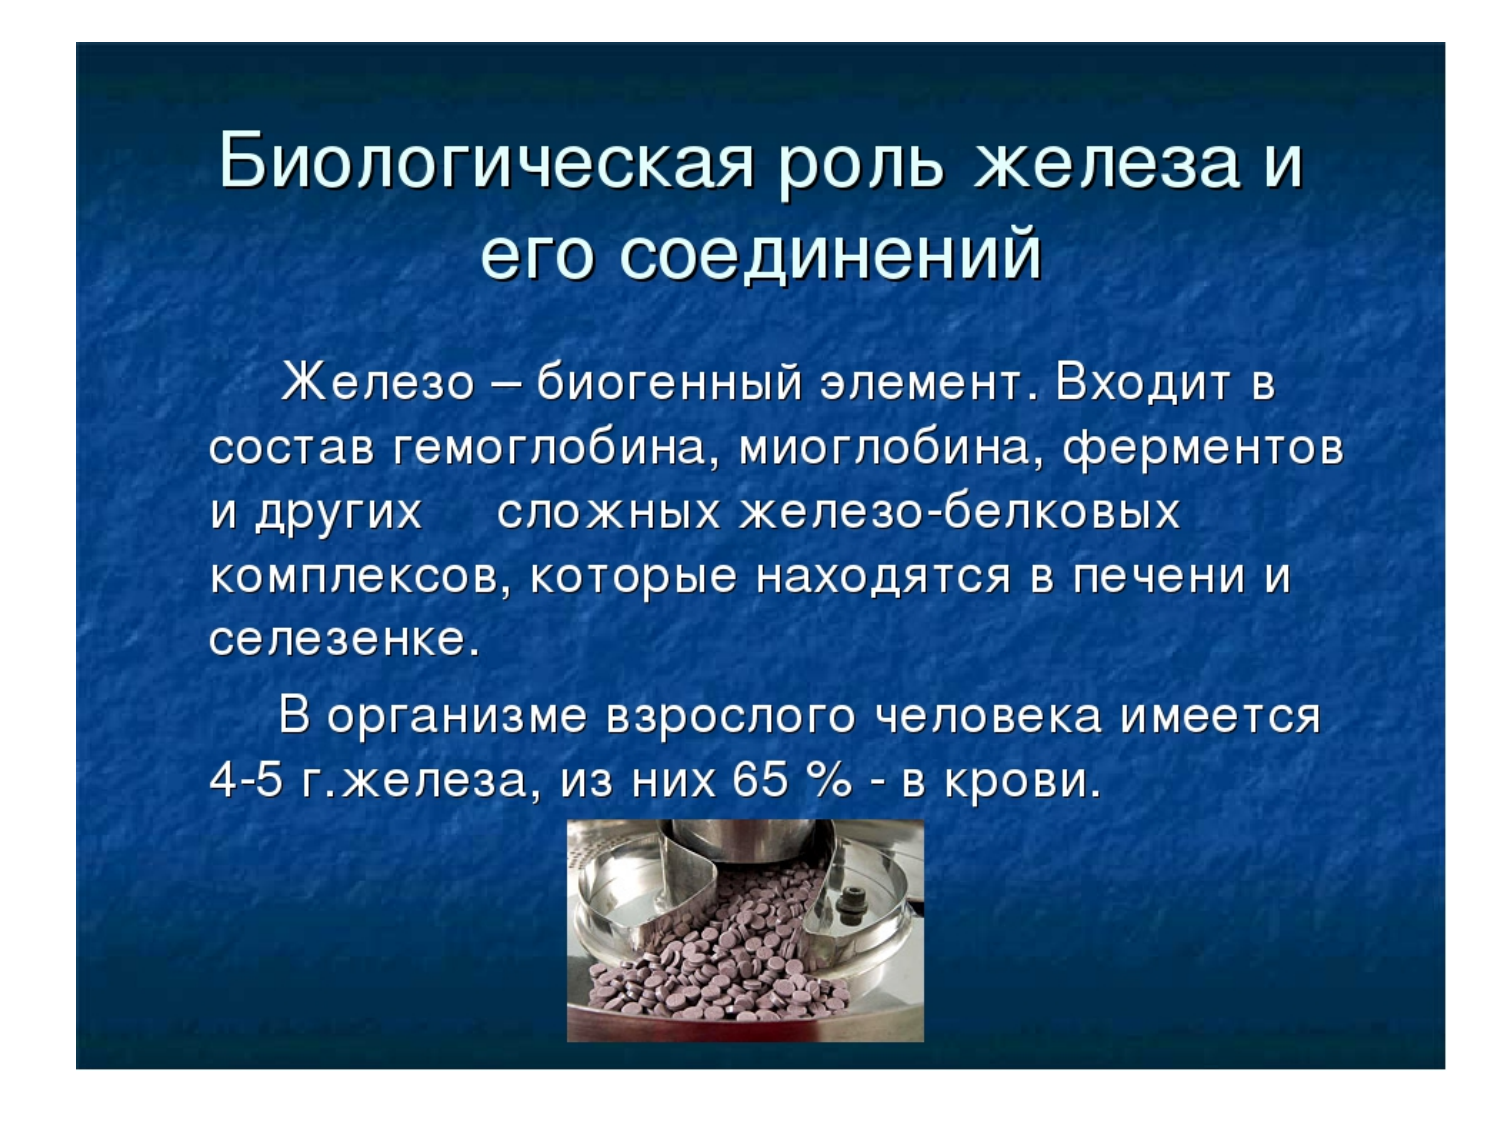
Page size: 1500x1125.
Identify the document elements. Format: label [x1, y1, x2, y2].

list [76, 42, 1448, 1071]
